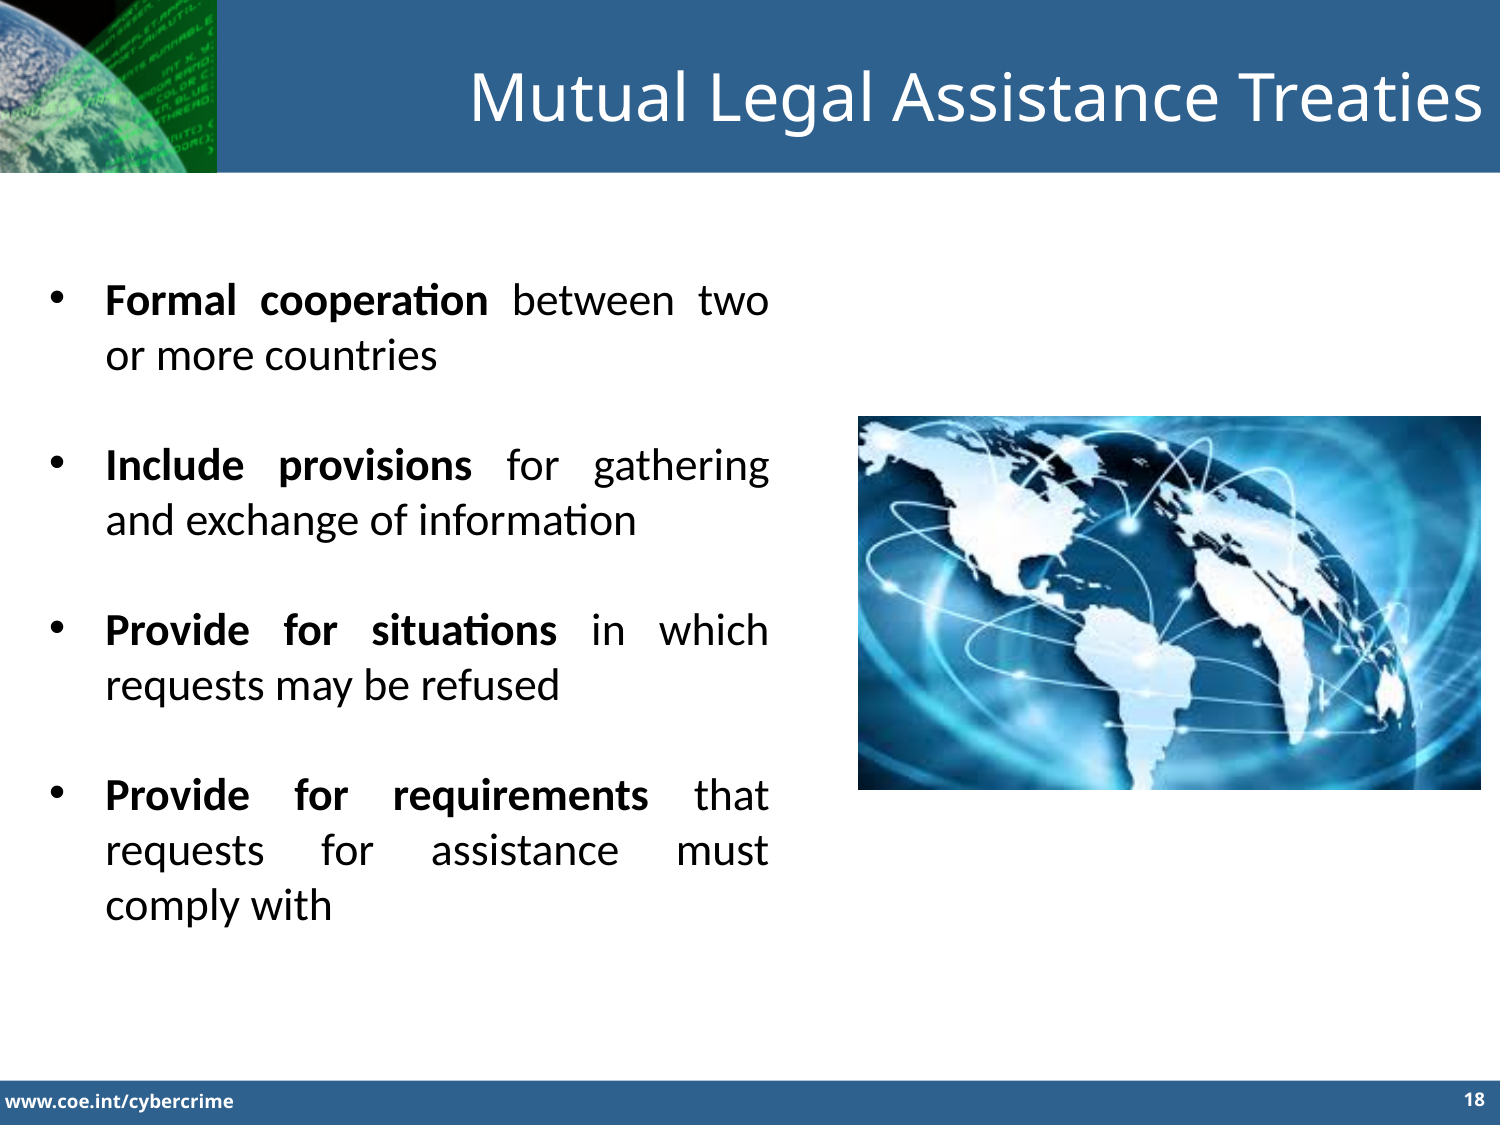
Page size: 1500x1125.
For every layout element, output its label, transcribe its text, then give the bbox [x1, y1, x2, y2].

slide_number 18 [1149, 1079, 1500, 1125]
text_box Formal cooperation between two or more countries Include provisions for gathering and exchange of information Provide for situations in which requests may be refused Provide for requirements that requests for assistance must comply with [34, 262, 785, 937]
picture [858, 416, 1481, 790]
picture [0, 1, 217, 173]
text_box Mutual Legal Assistance Treaties [280, 18, 1500, 171]
